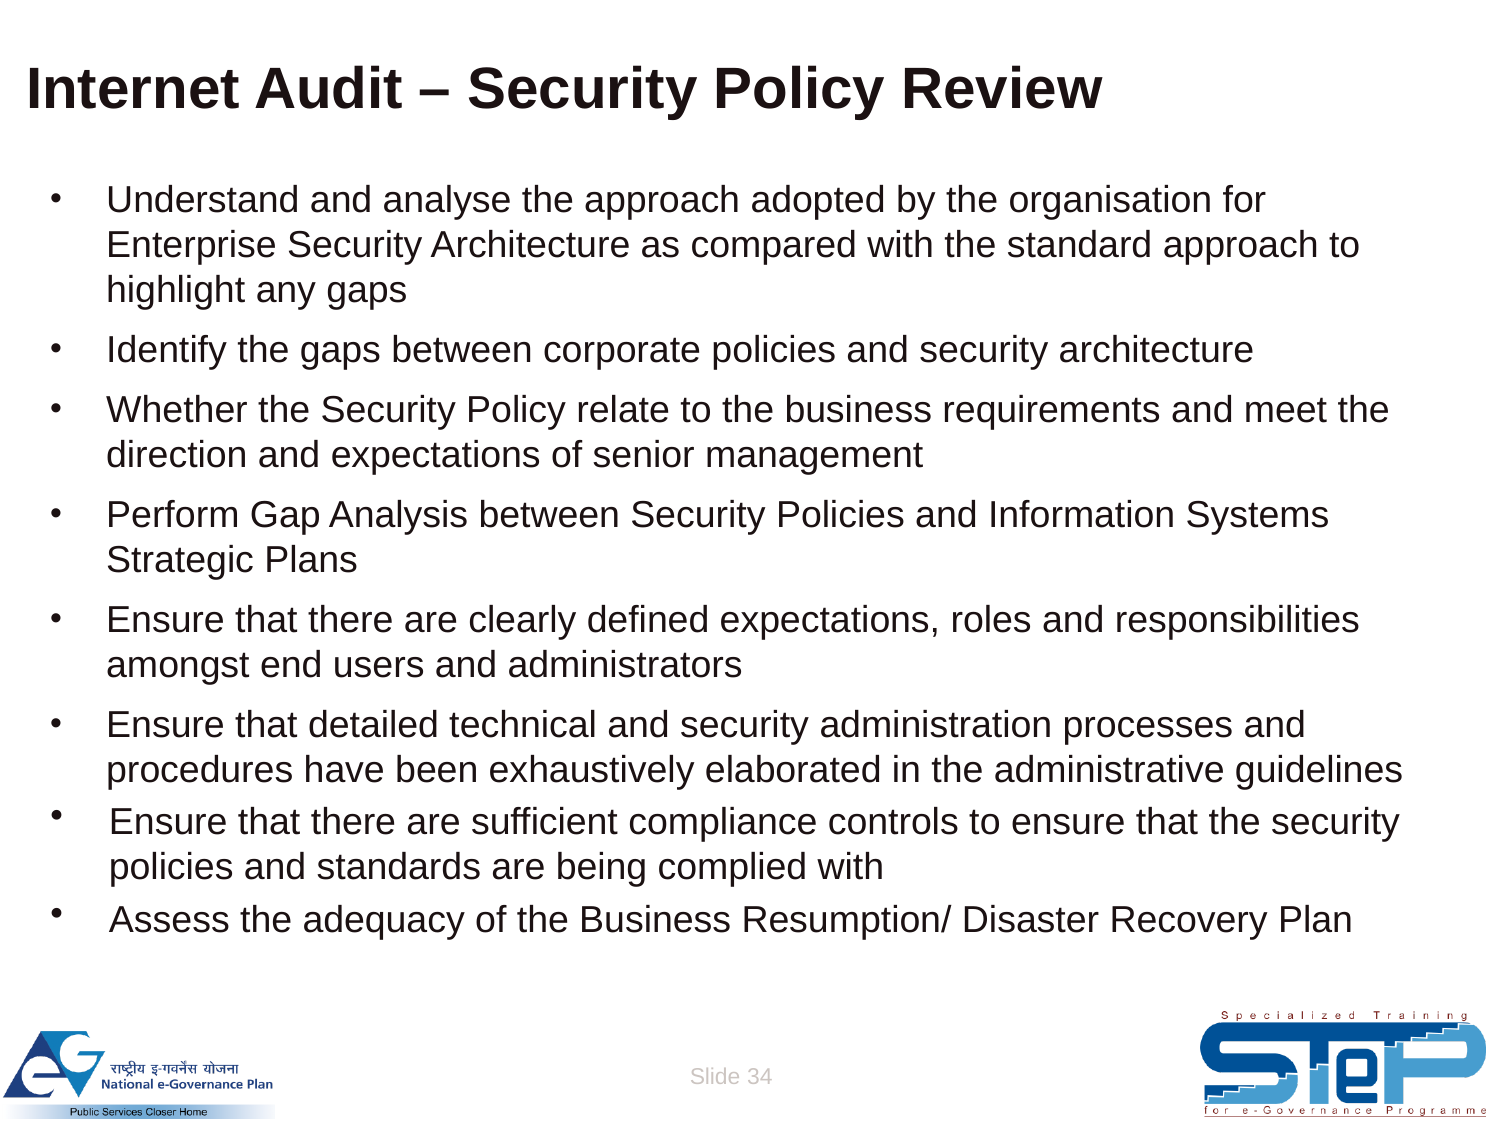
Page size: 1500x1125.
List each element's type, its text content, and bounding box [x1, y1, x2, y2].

picture [1200, 1011, 1486, 1117]
picture [2, 1031, 275, 1119]
title Internet Audit – Security Policy Review [26, 49, 1472, 175]
list Understand and analyse the approach adopted by the organisation for Enterprise Security Architecture as compared with the standard approach to highlight any gaps Identify the gaps between corporate policies and security architecture Whether the Security Policy relate to the business requirements and meet the direction and expectations of senior management Perform Gap Analysis between Security Policies and Information Systems Strategic Plans Ensure that there are clearly defined expectations, roles and responsibilities amongst end users and administrators Ensure that detailed technical and security administration processes and procedures have been exhaustively elaborated in the administrative guidelines Ensure that there are sufficient compliance controls to ensure that the security policies and standards are being complied with Assess the adequacy of the Business Resumption/ Disaster Recovery Plan [49, 174, 1413, 1009]
